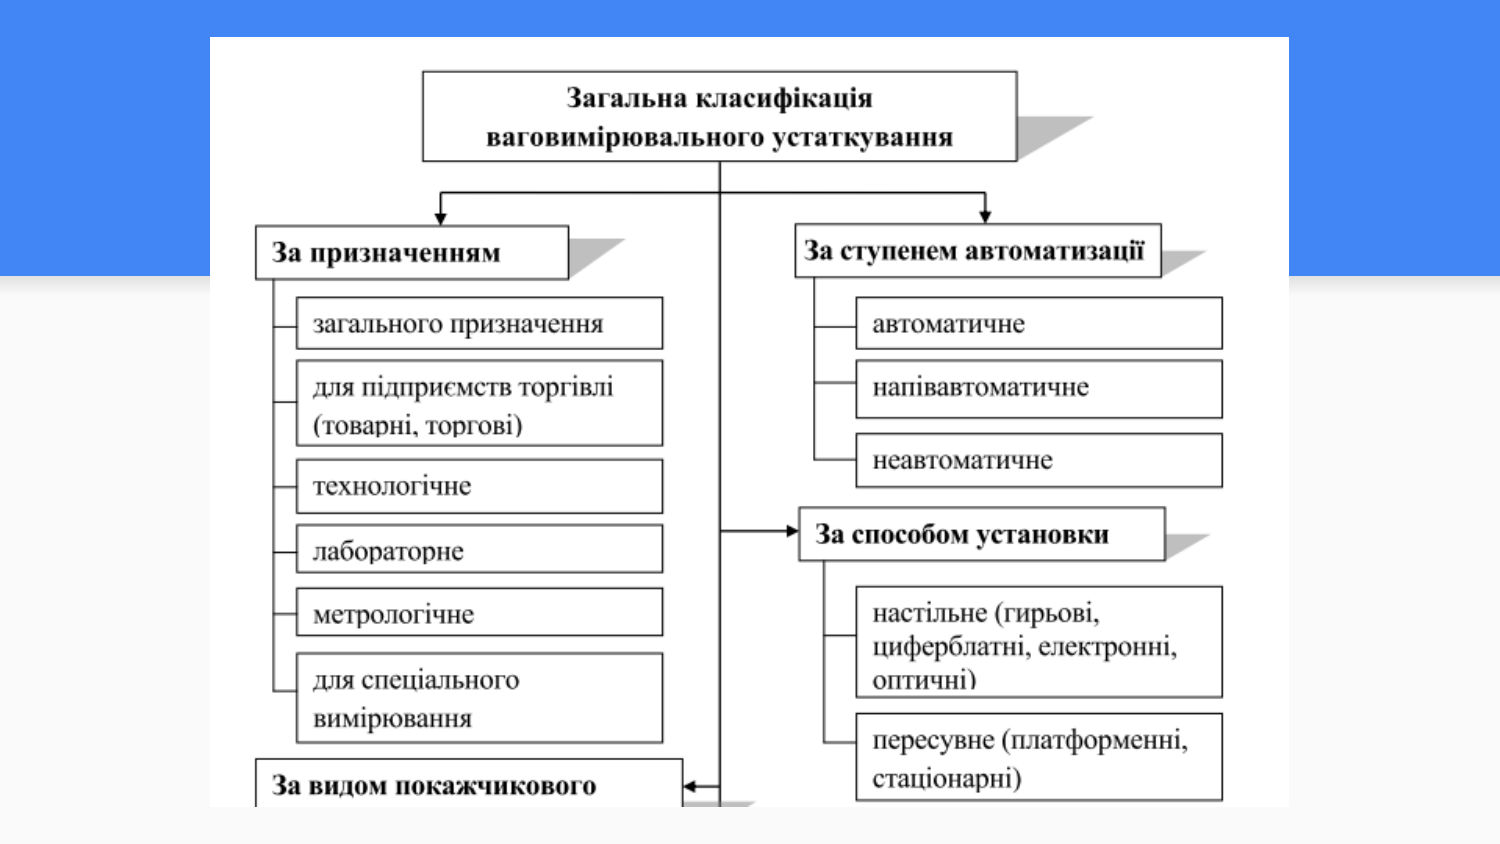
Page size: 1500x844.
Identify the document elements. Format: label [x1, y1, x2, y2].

picture [210, 37, 1289, 807]
